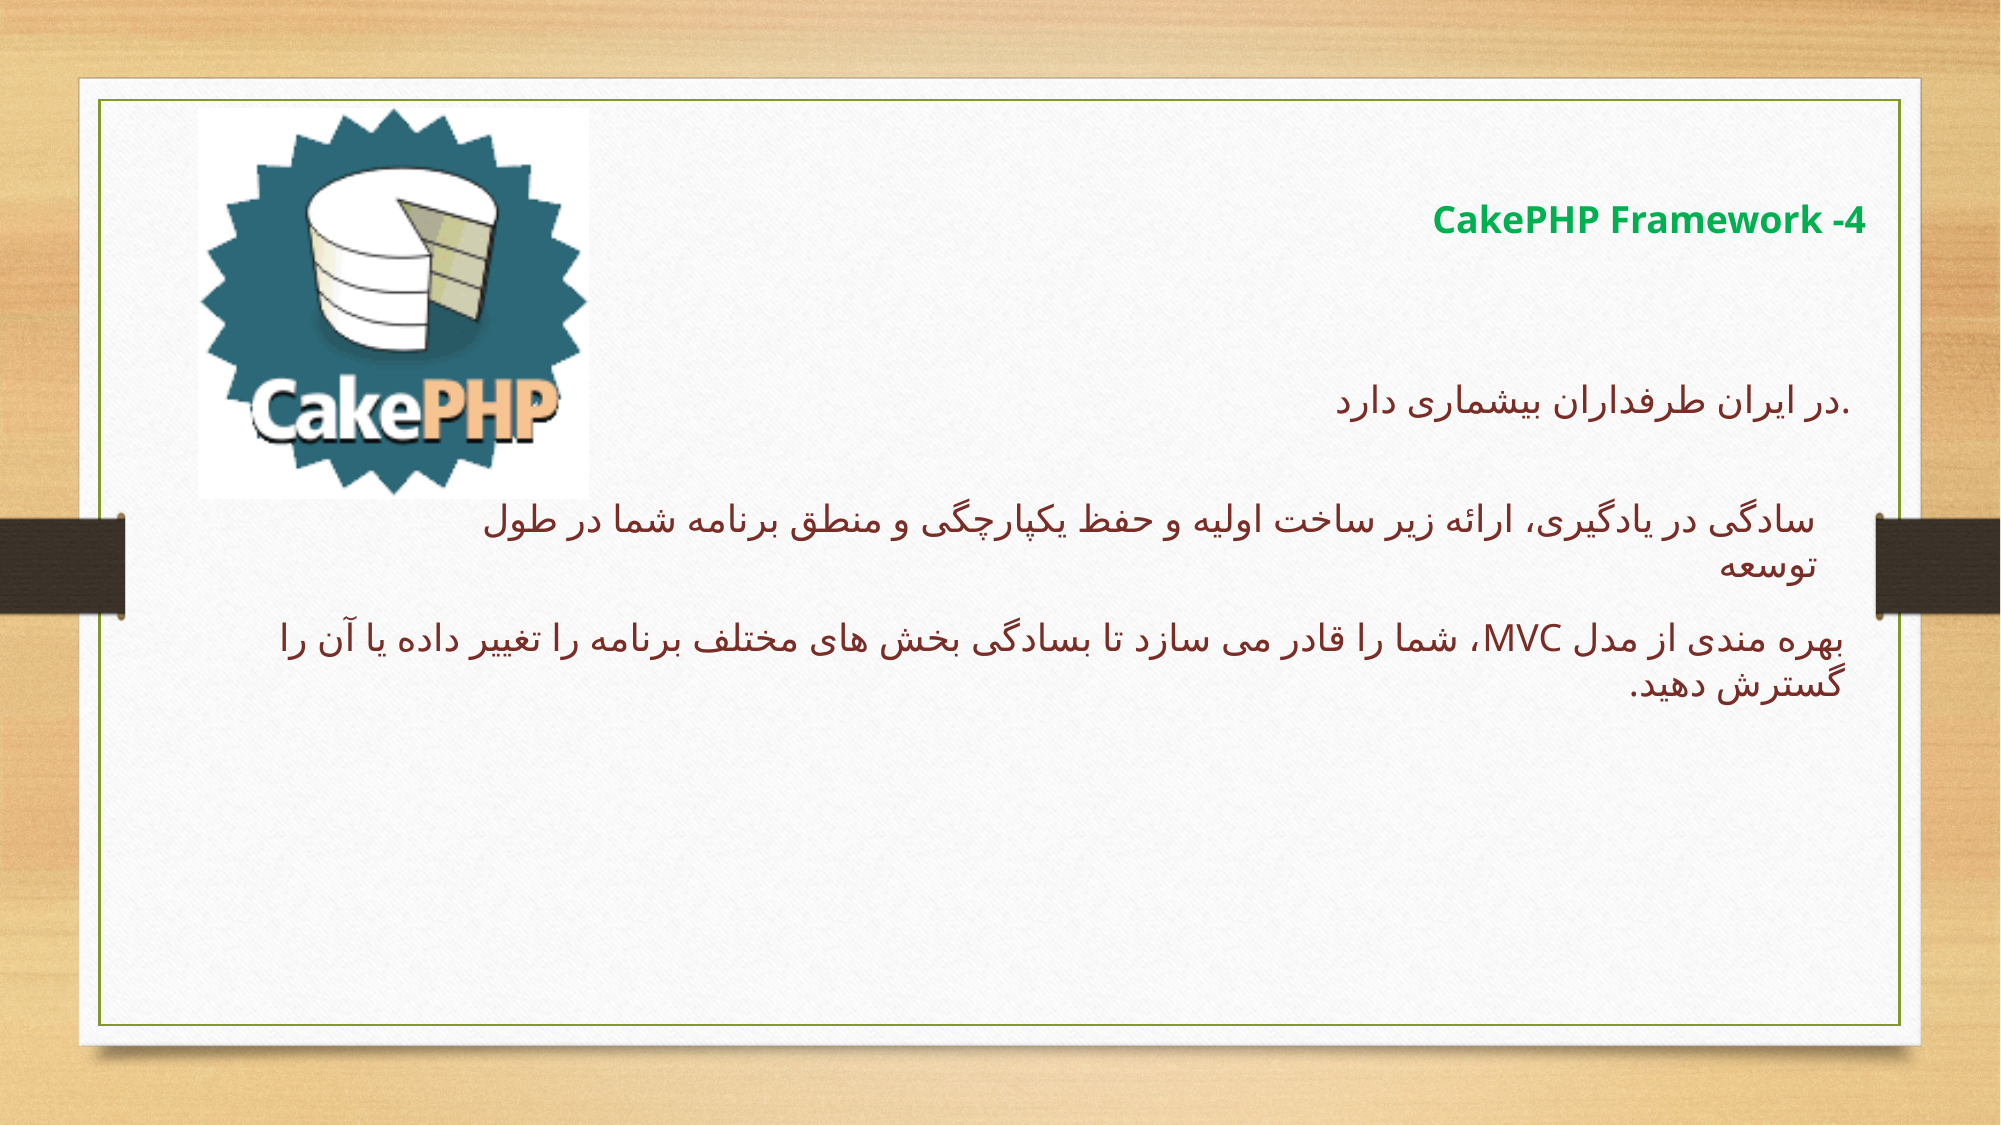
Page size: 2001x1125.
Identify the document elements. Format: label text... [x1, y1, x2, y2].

text_box CakePHP Framework -4 [1417, 189, 1882, 249]
text_box بهره مندی از مدل MVC، شما را قادر می سازد تا بسادگی بخش های مختلف برنامه را تغییر داده یا آن را گسترش دهید. [184, 607, 1860, 712]
text_box سادگی در یادگیری، ارائه زیر ساخت اولیه و حفظ یکپارچگی و منطق برنامه شما در طول توسعه [414, 487, 1833, 593]
picture [0, 0, 2001, 1125]
text_box در ایران طرفداران بیشماری دارد. [1310, 368, 1866, 429]
